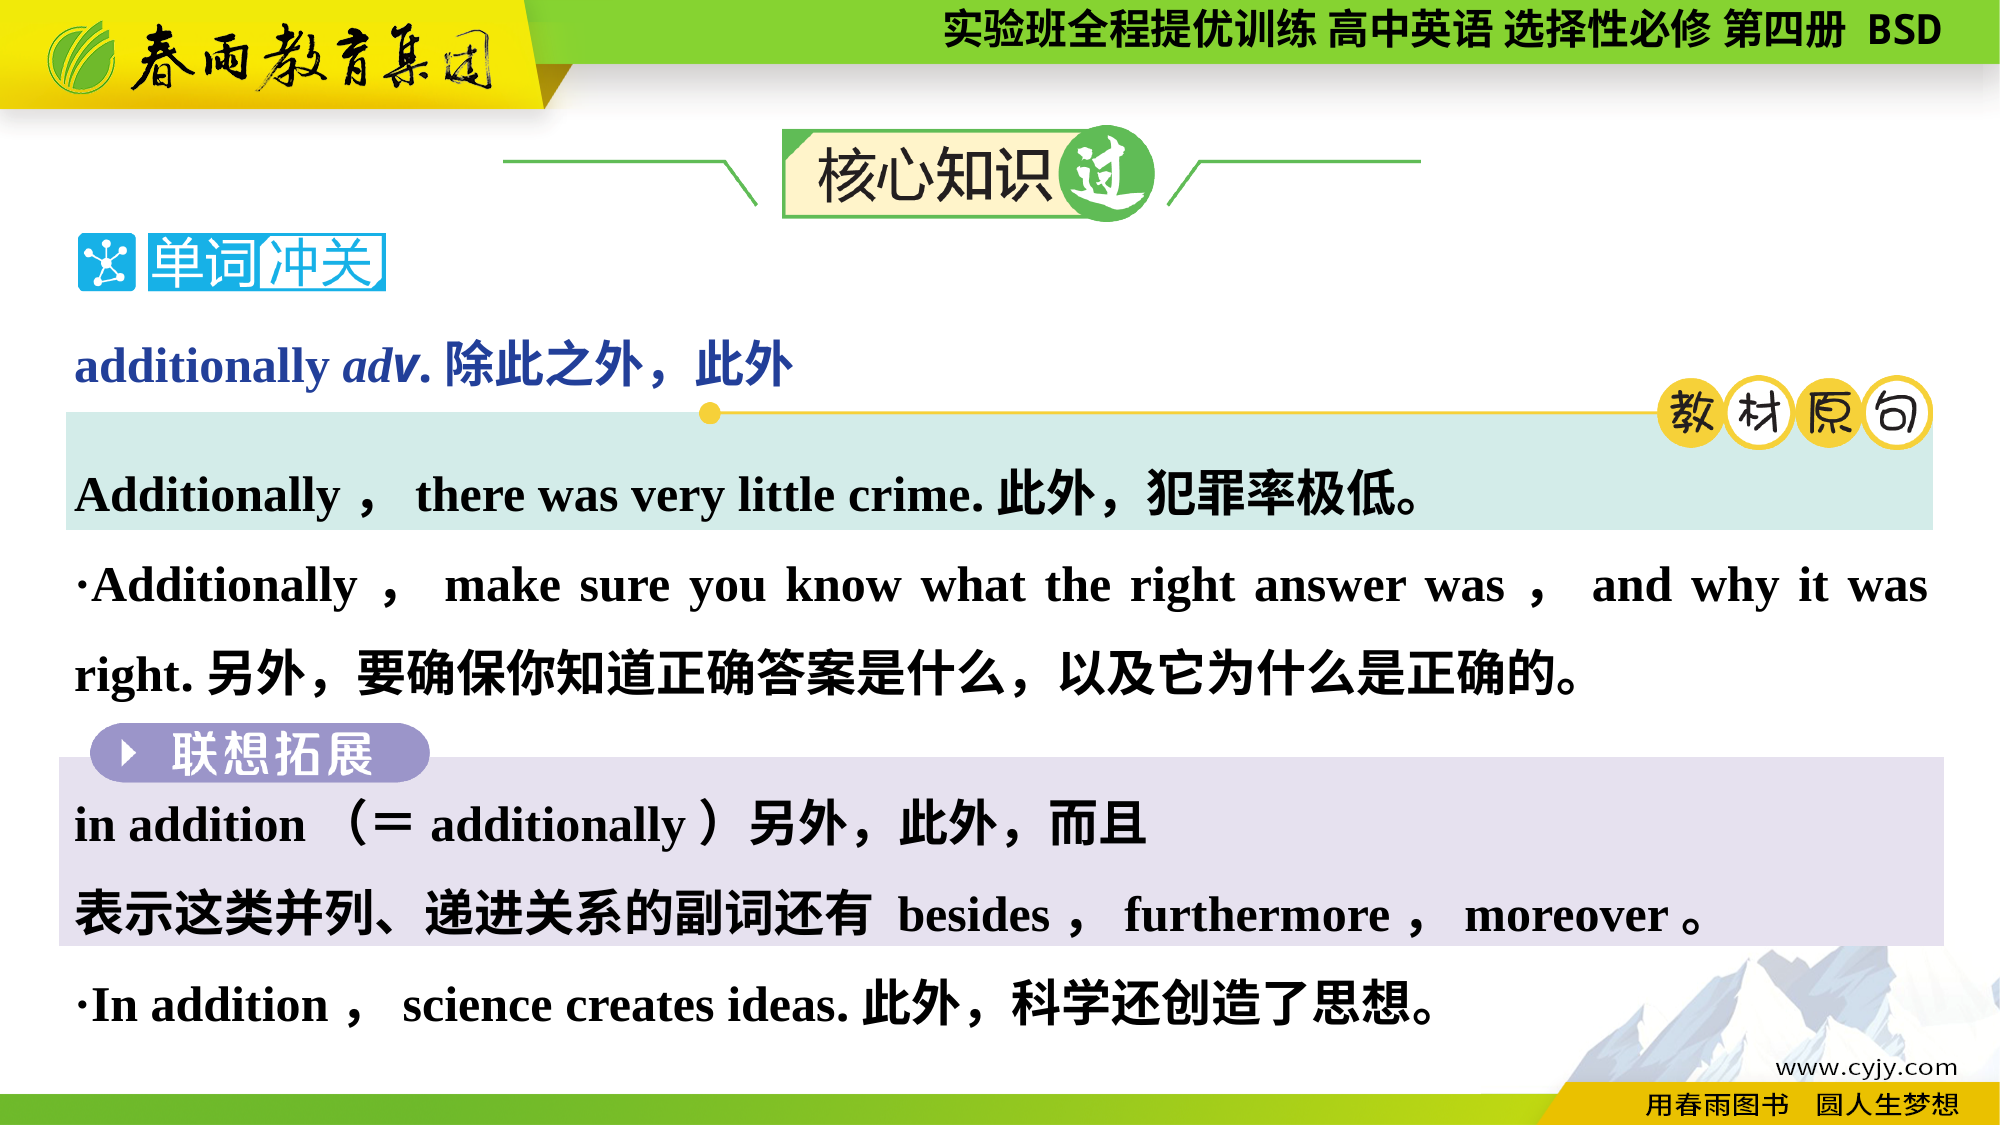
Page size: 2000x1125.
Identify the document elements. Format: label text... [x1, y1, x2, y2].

list additionally adv.除此之外，此外 Additionally，there was very little crime.此外，犯罪率极低。 ·Additionally，make sure you know what the right answer was，and why it was right.另外，要确保你知道正确答案是什么，以及它为什么是正确的。 in addition（＝additionally）另外，此外，而且 表示这类并列、递进关系的副词还有 besides，furthermore，moreover。 ·In addition，science creates ideas.此外，科学还创造了思想。 [59, 294, 1944, 757]
list additionally adv.除此之外，此外 Additionally，there was very little crime.此外，犯罪率极低。 ·Additionally，make sure you know what the right answer was，and why it was right.另外，要确保你知道正确答案是什么，以及它为什么是正确的。 in addition（＝additionally）另外，此外，而且 表示这类并列、递进关系的副词还有 besides，furthermore，moreover。 ·In addition，science creates ideas.此外，科学还创造了思想。 [59, 957, 1944, 1047]
picture [0, 0, 2000, 1125]
